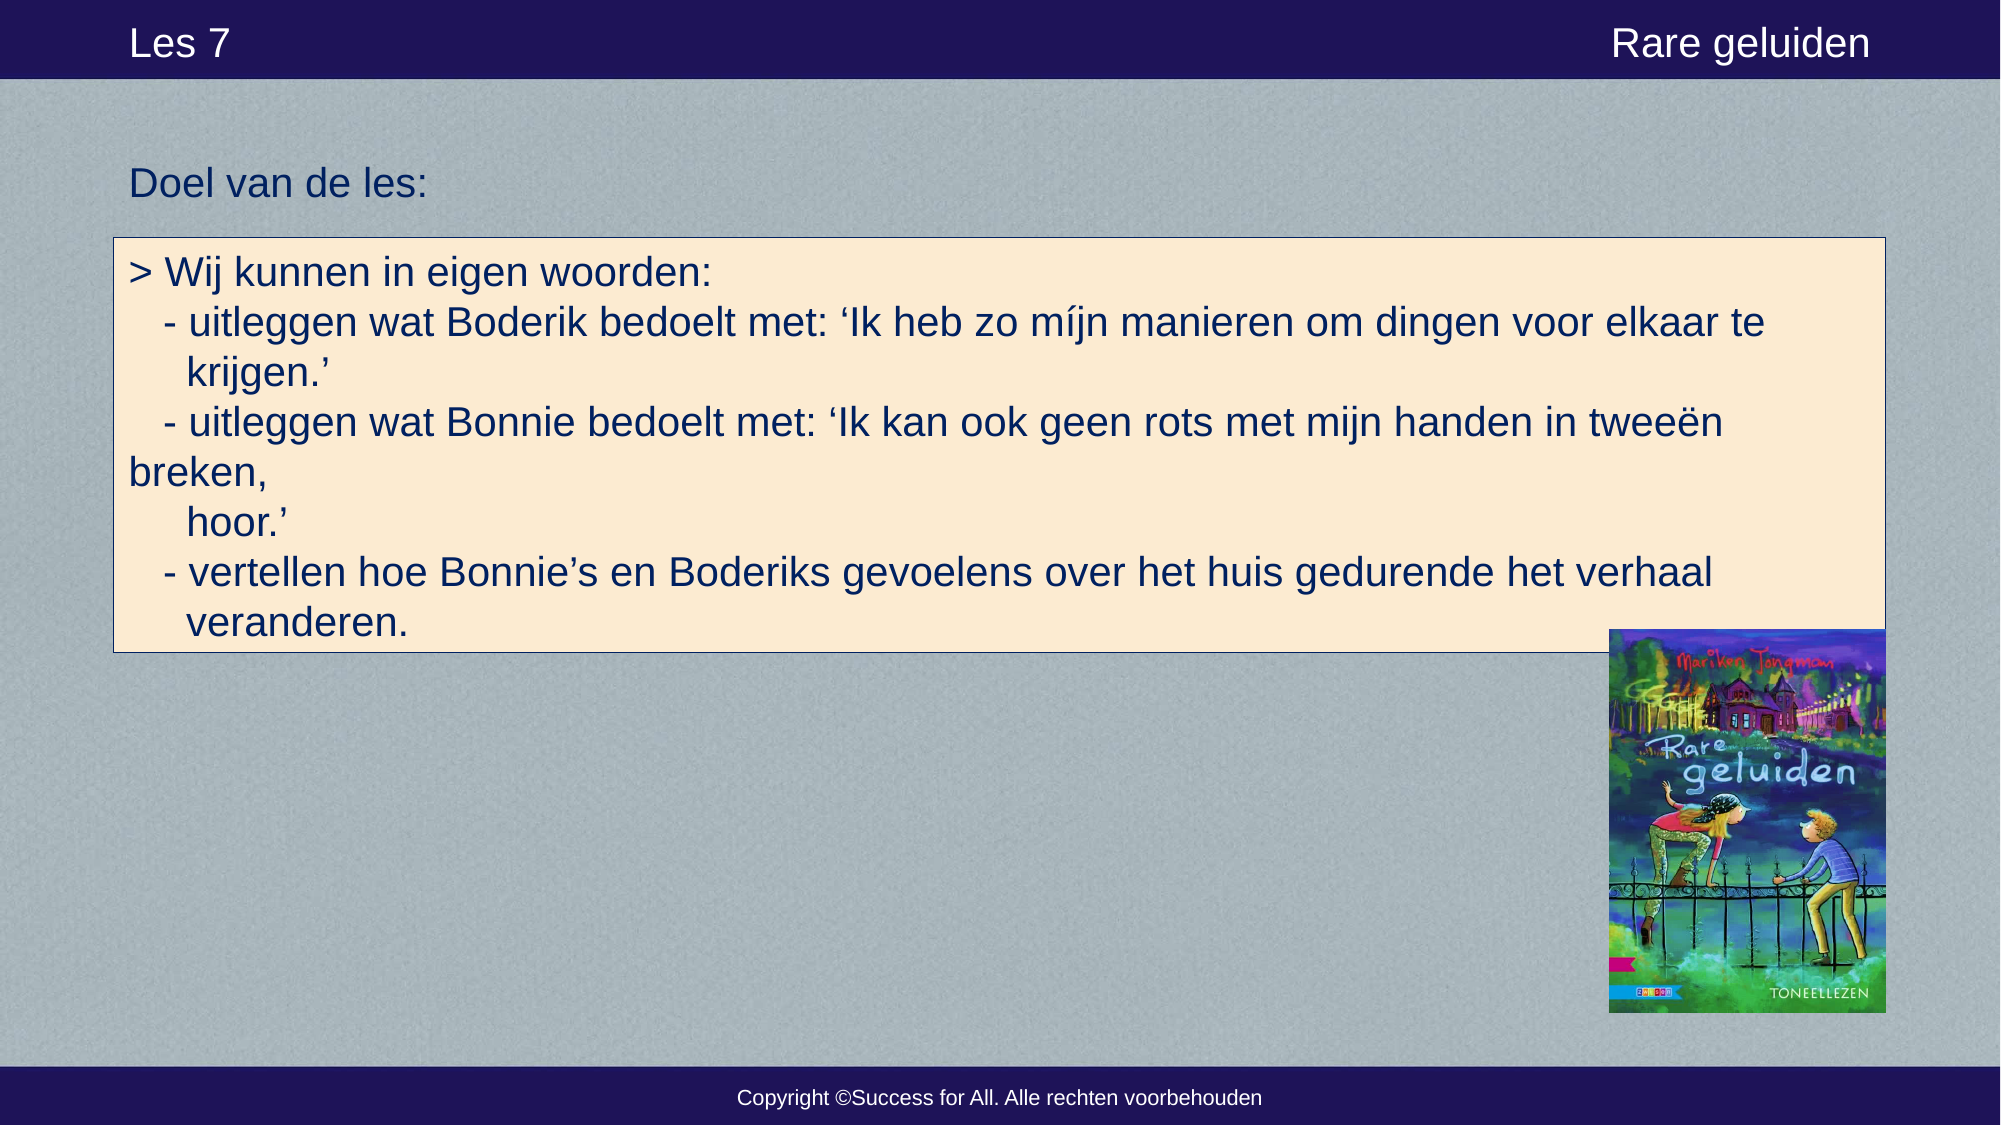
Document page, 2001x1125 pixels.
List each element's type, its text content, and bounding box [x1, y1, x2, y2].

text_box Rare geluiden [999, 8, 1886, 123]
text_box Copyright ©Success for All. Alle rechten voorbehouden [0, 1076, 2000, 1125]
picture [0, 0, 2001, 1125]
text_box Les 7 [114, 8, 354, 73]
text_box > Wij kunnen in eigen woorden: - uitleggen wat Boderik bedoelt met: ‘Ik heb zo míjn manieren om dingen voor elkaar te krijgen.’ - uitleggen wat Bonnie bedoelt met: ‘Ik kan ook geen rots met mijn handen in tweeën breken, hoor.’ - vertellen hoe Bonnie’s en Boderiks gevoelens over het huis gedurende het verhaal veranderen. [113, 237, 1886, 653]
text_box Doel van de les: [113, 148, 1635, 214]
